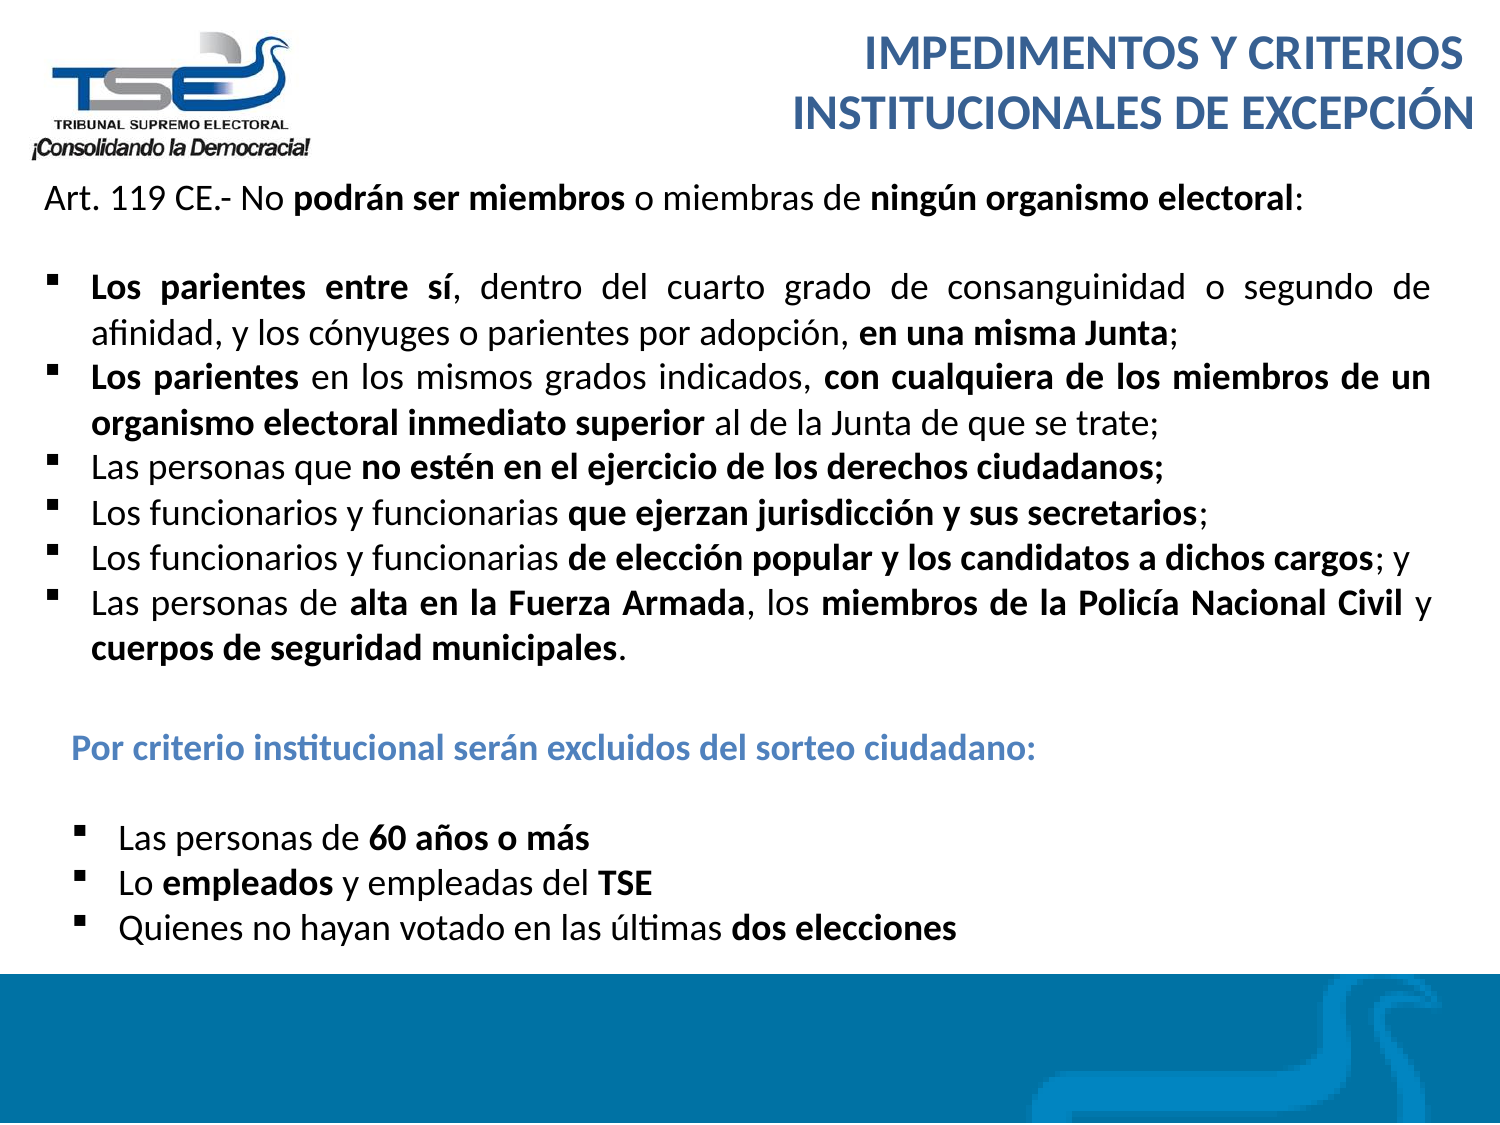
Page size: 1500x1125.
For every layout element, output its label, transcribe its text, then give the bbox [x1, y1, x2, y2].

text_box Art. 119 CE.- No podrán ser miembros o miembras de ningún organismo electoral: Los parientes entre sí, dentro del cuarto grado de consanguinidad o segundo de afinidad, y los cónyuges o parientes por adopción, en una misma Junta; Los parientes en los mismos grados indicados, con cualquiera de los miembros de un organismo electoral inmediato superior al de la Junta de que se trate; Las personas que no estén en el ejercicio de los derechos ciudadanos; Los funcionarios y funcionarias que ejerzan jurisdicción y sus secretarios; Los funcionarios y funcionarias de elección popular y los candidatos a dichos cargos; y Las personas de alta en la Fuerza Armada, los miembros de la Policía Nacional Civil y cuerpos de seguridad municipales. [29, 120, 1447, 675]
text_box Por criterio institucional serán excluidos del sorteo ciudadano: Las personas de 60 años o más Lo empleados y empleadas del TSE Quienes no hayan votado en las últimas dos elecciones [56, 715, 1053, 972]
text_box IMPEDIMENTOS Y CRITERIOS INSTITUCIONALES DE EXCEPCIÓN [777, 12, 1491, 148]
picture [29, 30, 312, 162]
